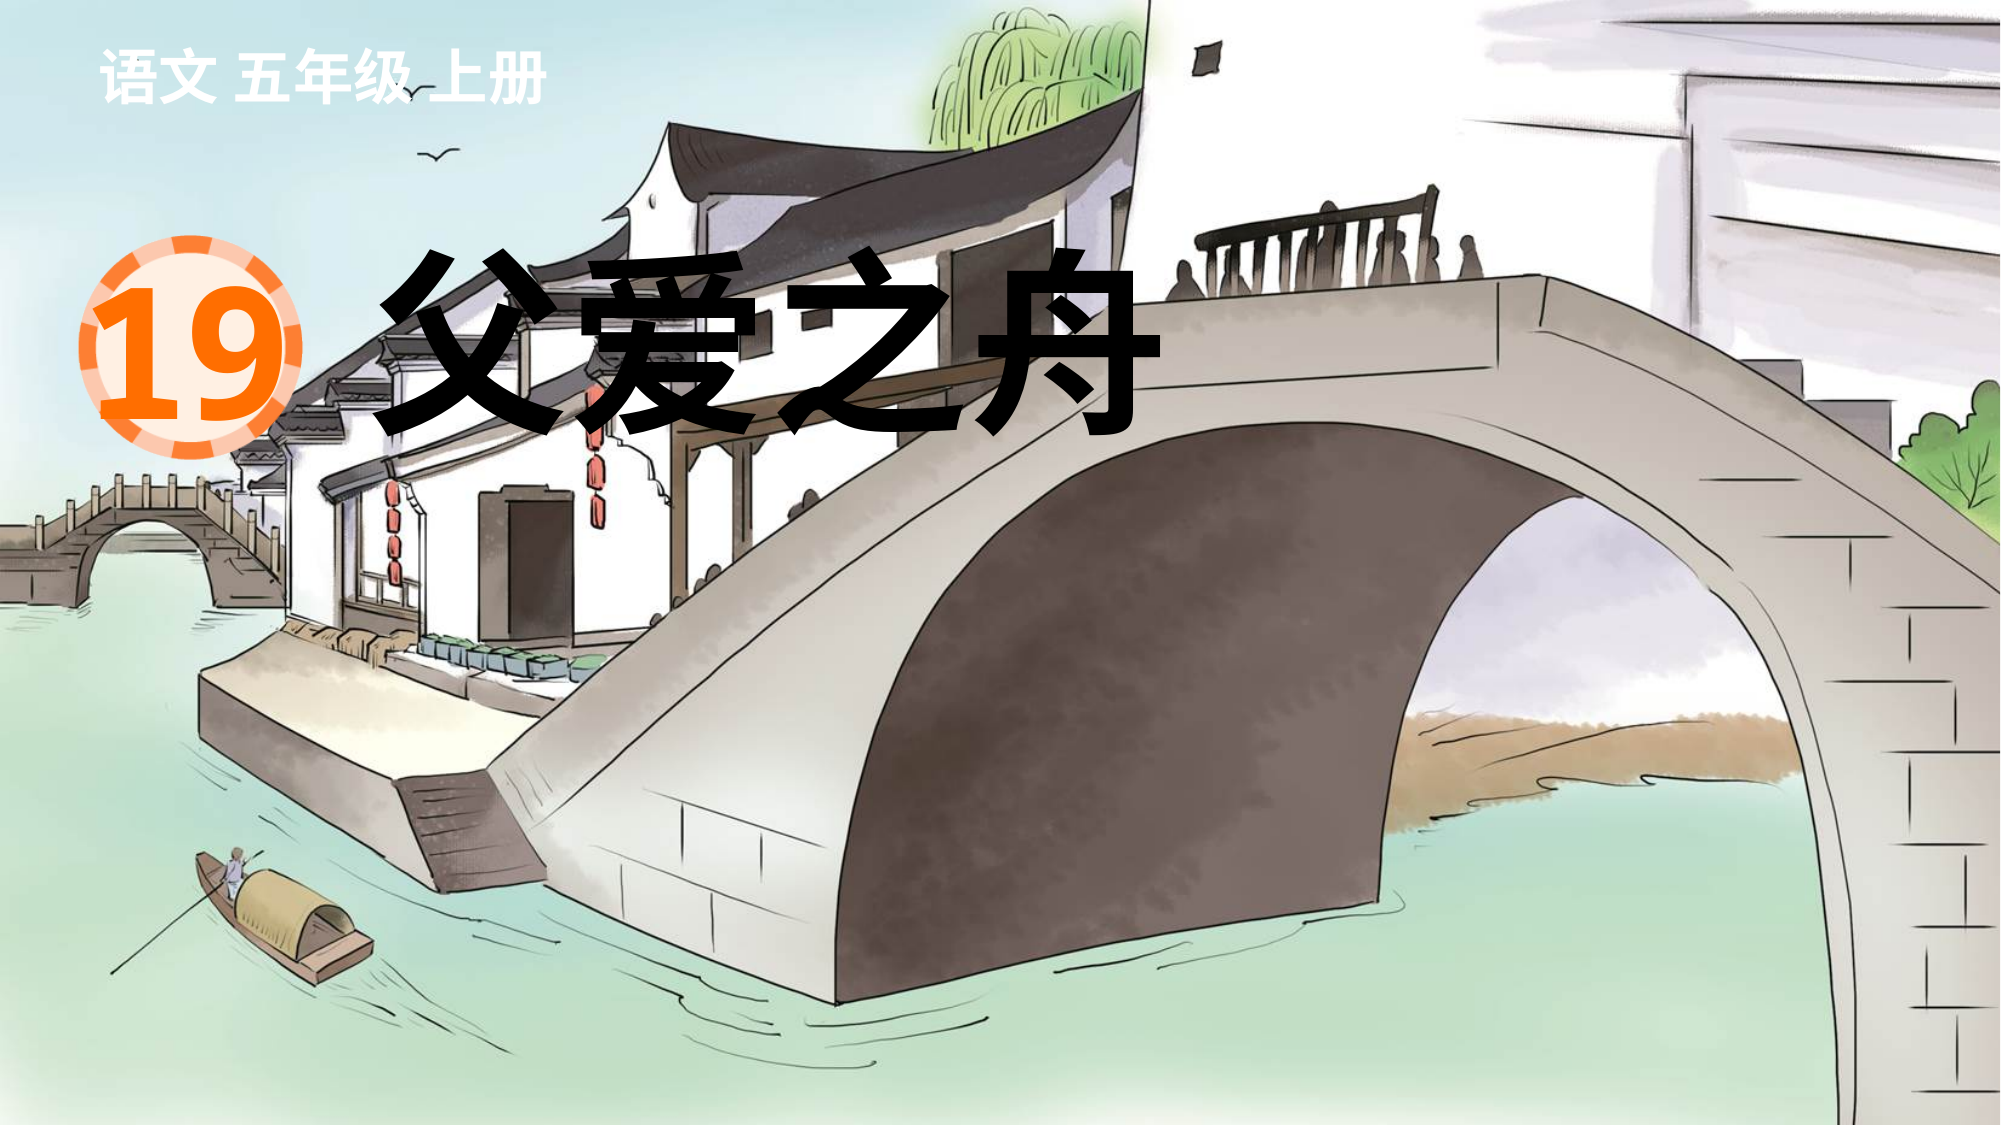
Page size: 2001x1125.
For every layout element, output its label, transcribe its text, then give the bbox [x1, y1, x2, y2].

text_box 语文 五年级 上册 [78, 29, 570, 122]
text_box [54, 215, 319, 480]
text_box 父爱之舟 [349, 208, 1258, 468]
picture [0, 0, 2001, 1125]
